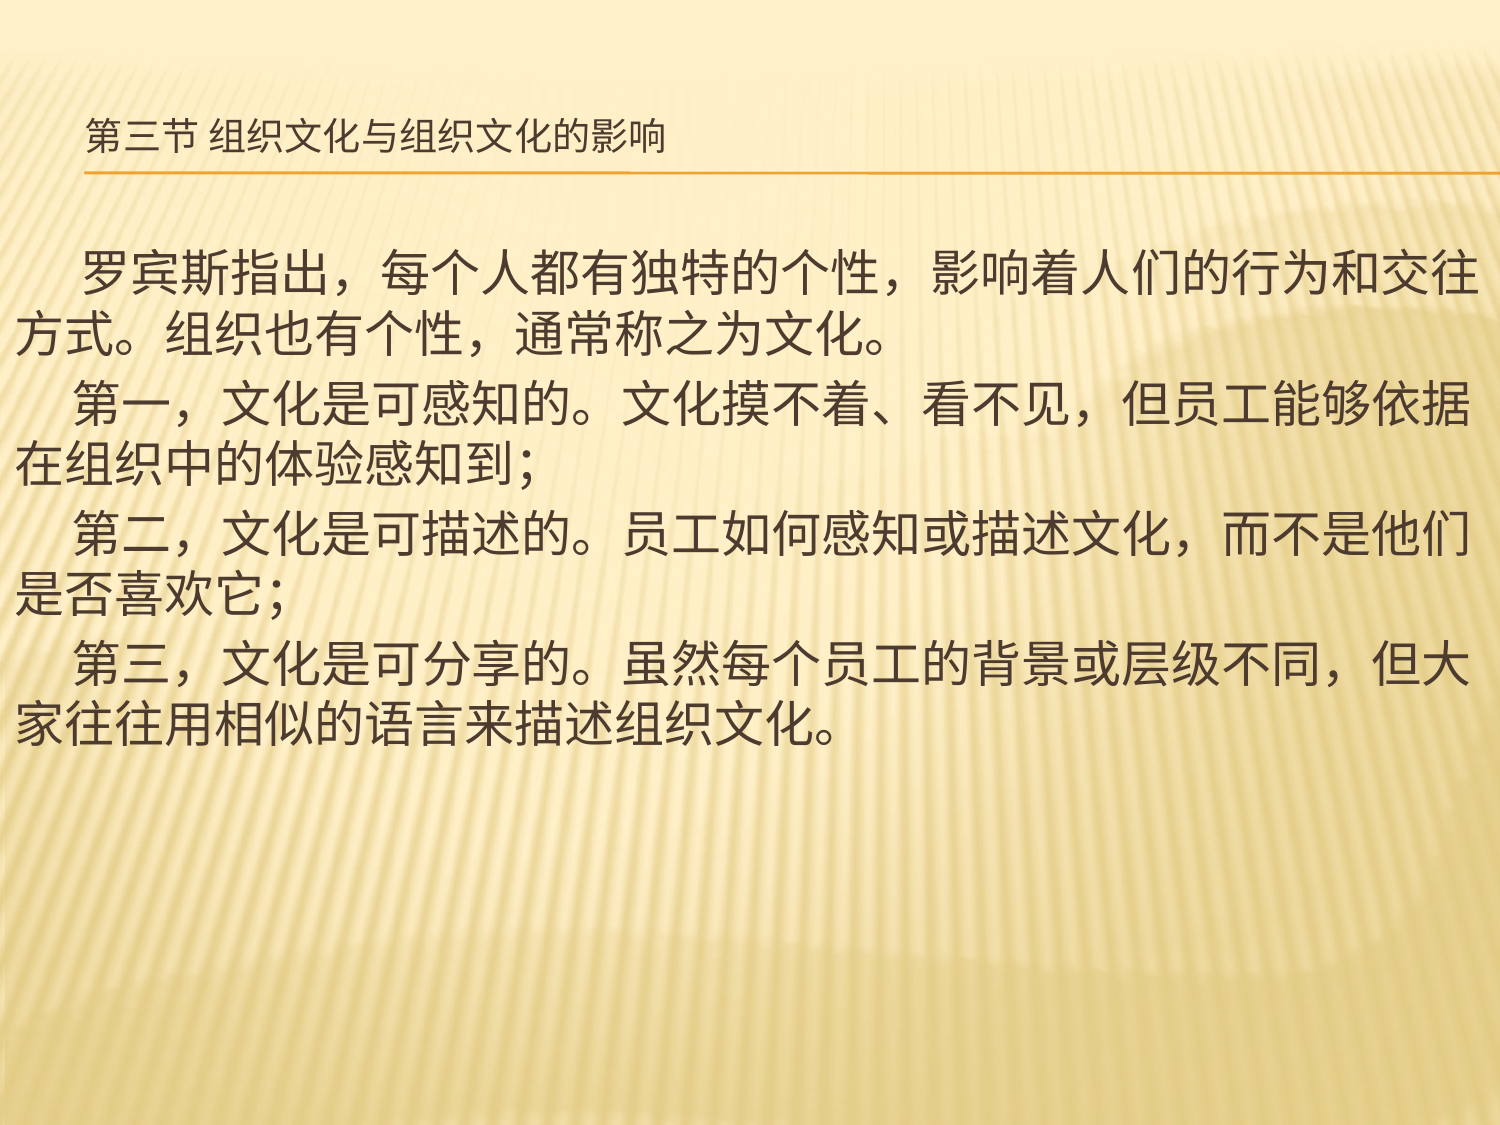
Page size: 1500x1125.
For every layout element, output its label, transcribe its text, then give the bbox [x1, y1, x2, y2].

list 罗宾斯指出，每个人都有独特的个性，影响着人们的行为和交往方式。组织也有个性，通常称之为文化。 第一，文化是可感知的。文化摸不着、看不见，但员工能够依据在组织中的体验感知到； 第二，文化是可描述的。员工如何感知或描述文化，而不是他们是否喜欢它； 第三，文化是可分享的。虽然每个员工的背景或层级不同，但大家往往用相似的语言来描述组织文化。 [0, 225, 1500, 1099]
title 第三节 组织文化与组织文化的影响 [70, 35, 1425, 213]
